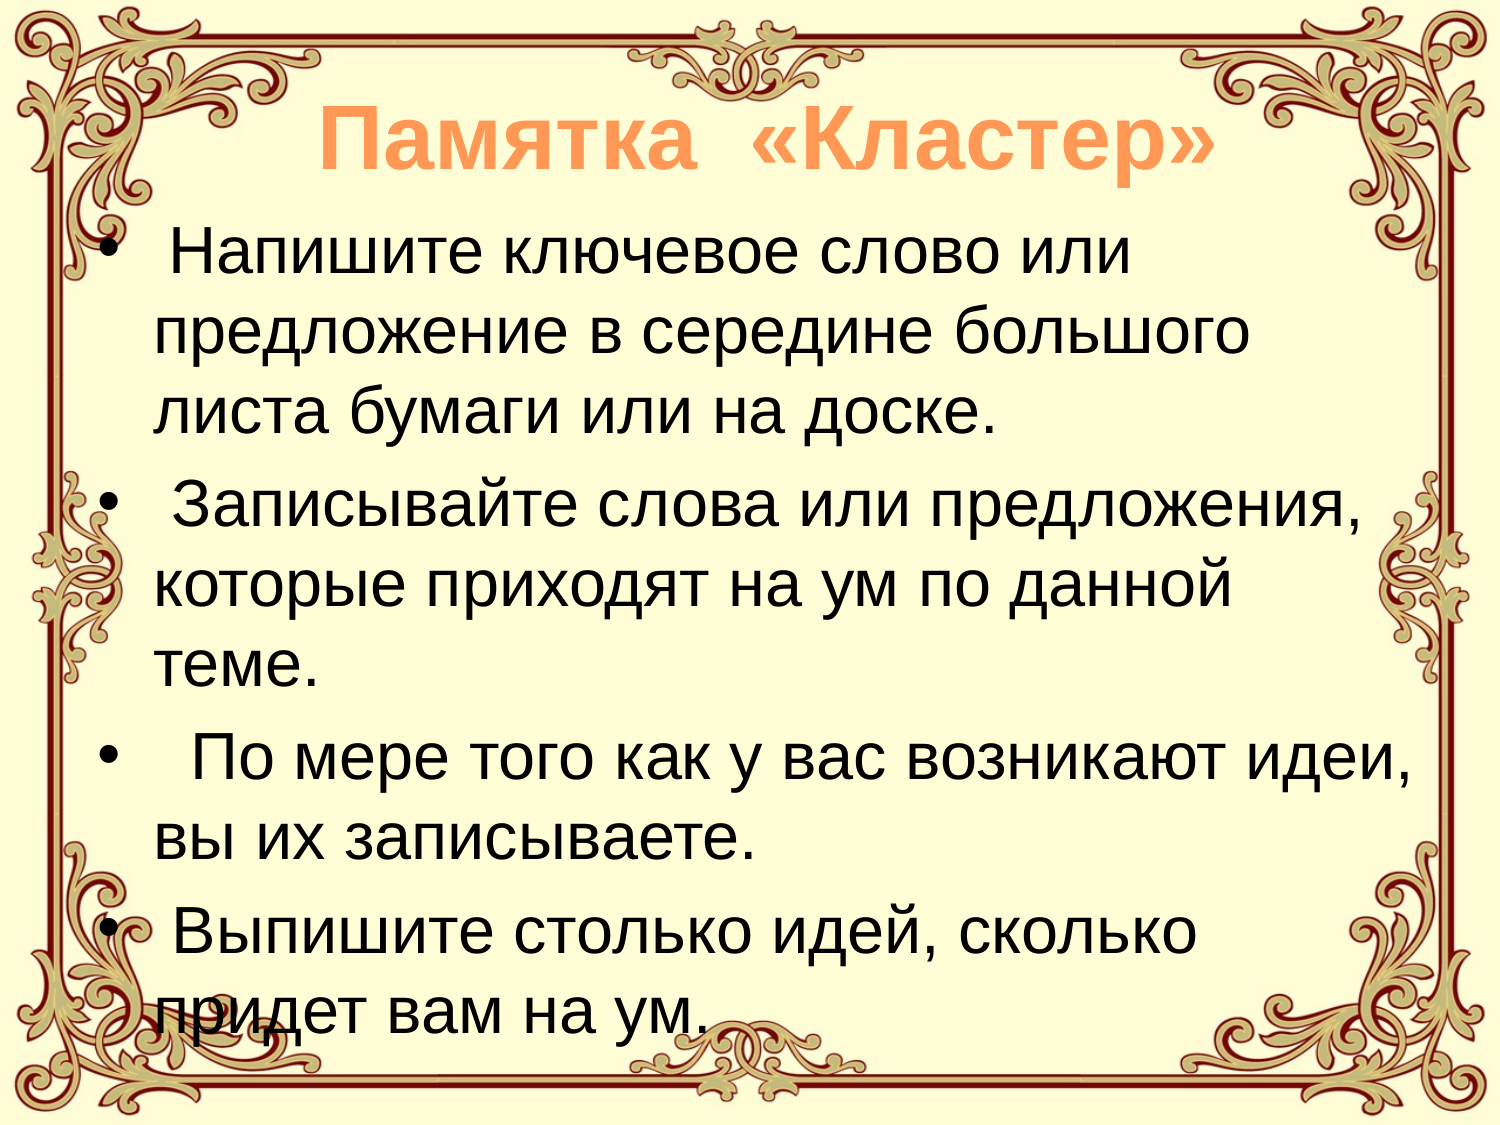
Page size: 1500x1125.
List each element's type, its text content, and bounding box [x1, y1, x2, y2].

title Памятка «Кластер» [93, 93, 1444, 282]
list Напишите ключевое слово или предложение в середине большого листа бумаги или на доске. Записывайте слова или предложения, которые приходят на ум по данной теме. По мере того как у вас возникают идеи, вы их записываете. Выпишите столько идей, сколько придет вам на ум. [81, 198, 1433, 942]
picture [0, 0, 1500, 1125]
